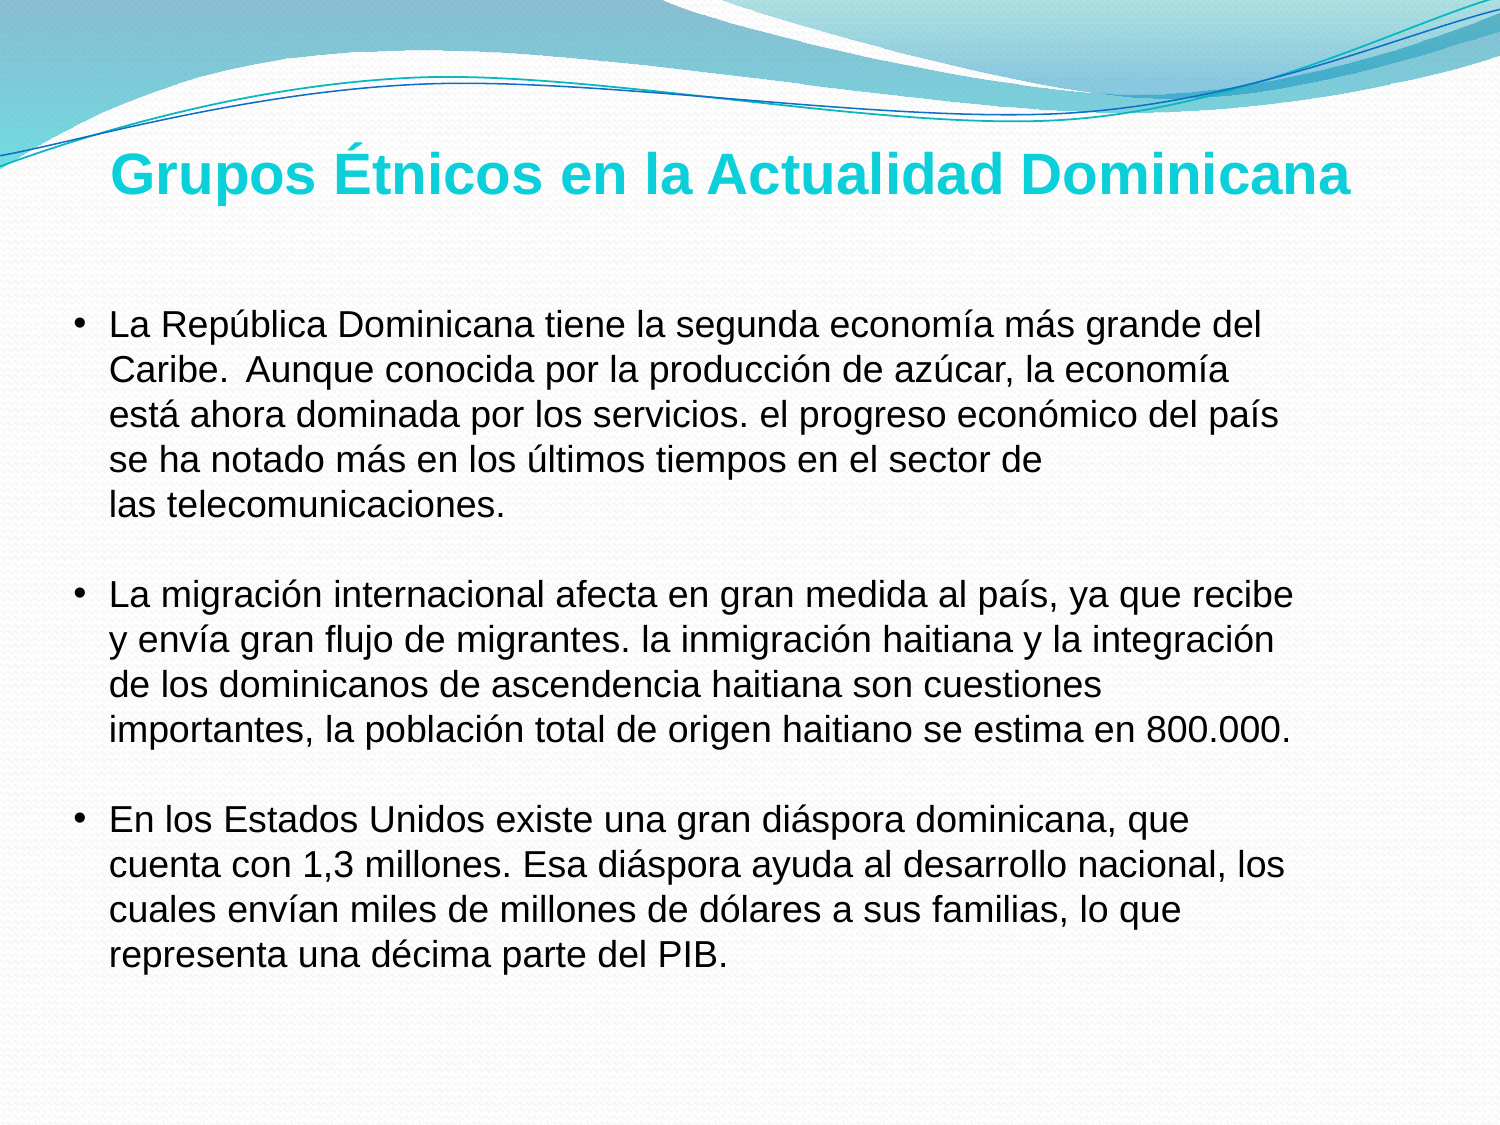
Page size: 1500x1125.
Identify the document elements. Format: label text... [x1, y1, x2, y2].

text_box La República Dominicana tiene la segunda economía más grande del Caribe. Aunque conocida por la producción de azúcar, la economía está ahora dominada por los servicios. el progreso económico del país se ha notado más en los últimos tiempos en el sector de las telecomunicaciones. La migración internacional afecta en gran medida al país, ya que recibe y envía gran flujo de migrantes. la inmigración haitiana y la integración de los dominicanos de ascendencia haitiana son cuestiones importantes, la población total de origen haitiano se estima en 800.000. En los Estados Unidos existe una gran diáspora dominicana, que cuenta con 1,3 millones. Esa diáspora ayuda al desarrollo nacional, los cuales envían miles de millones de dólares a sus familias, lo que representa una décima parte del PIB. [58, 292, 1325, 983]
text_box Grupos Étnicos en la Actualidad Dominicana [95, 128, 1367, 214]
